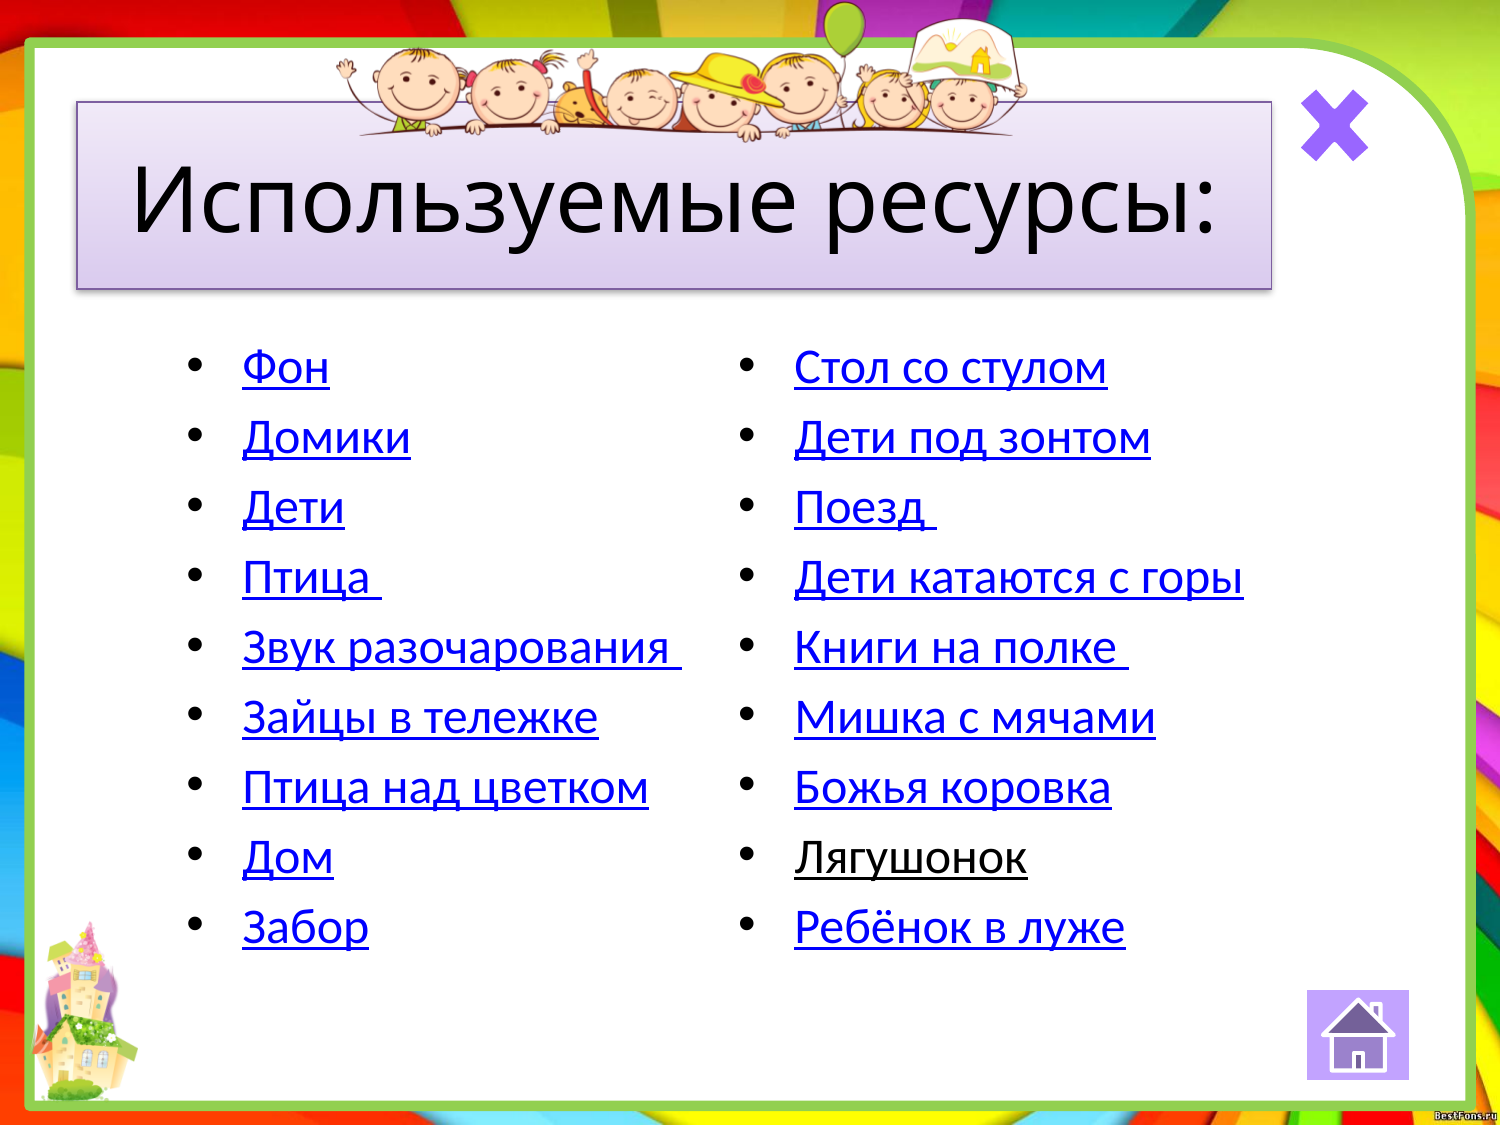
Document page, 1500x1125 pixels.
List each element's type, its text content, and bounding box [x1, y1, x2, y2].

text_box [1291, 64, 1384, 175]
picture [0, 0, 1500, 1125]
list Фон Домики Дети Птица Звук разочарования Зайцы в тележке Птица над цветком Дом Забор Стол со стулом Дети под зонтом Поезд Дети катаются с горы Книги на полке Мишка с мячами Божья коровка Лягушонок Ребёнок в луже [170, 326, 1306, 1024]
picture [29, 916, 138, 1106]
title Используемые ресурсы: [76, 101, 1272, 290]
text_box [1303, 986, 1414, 1084]
